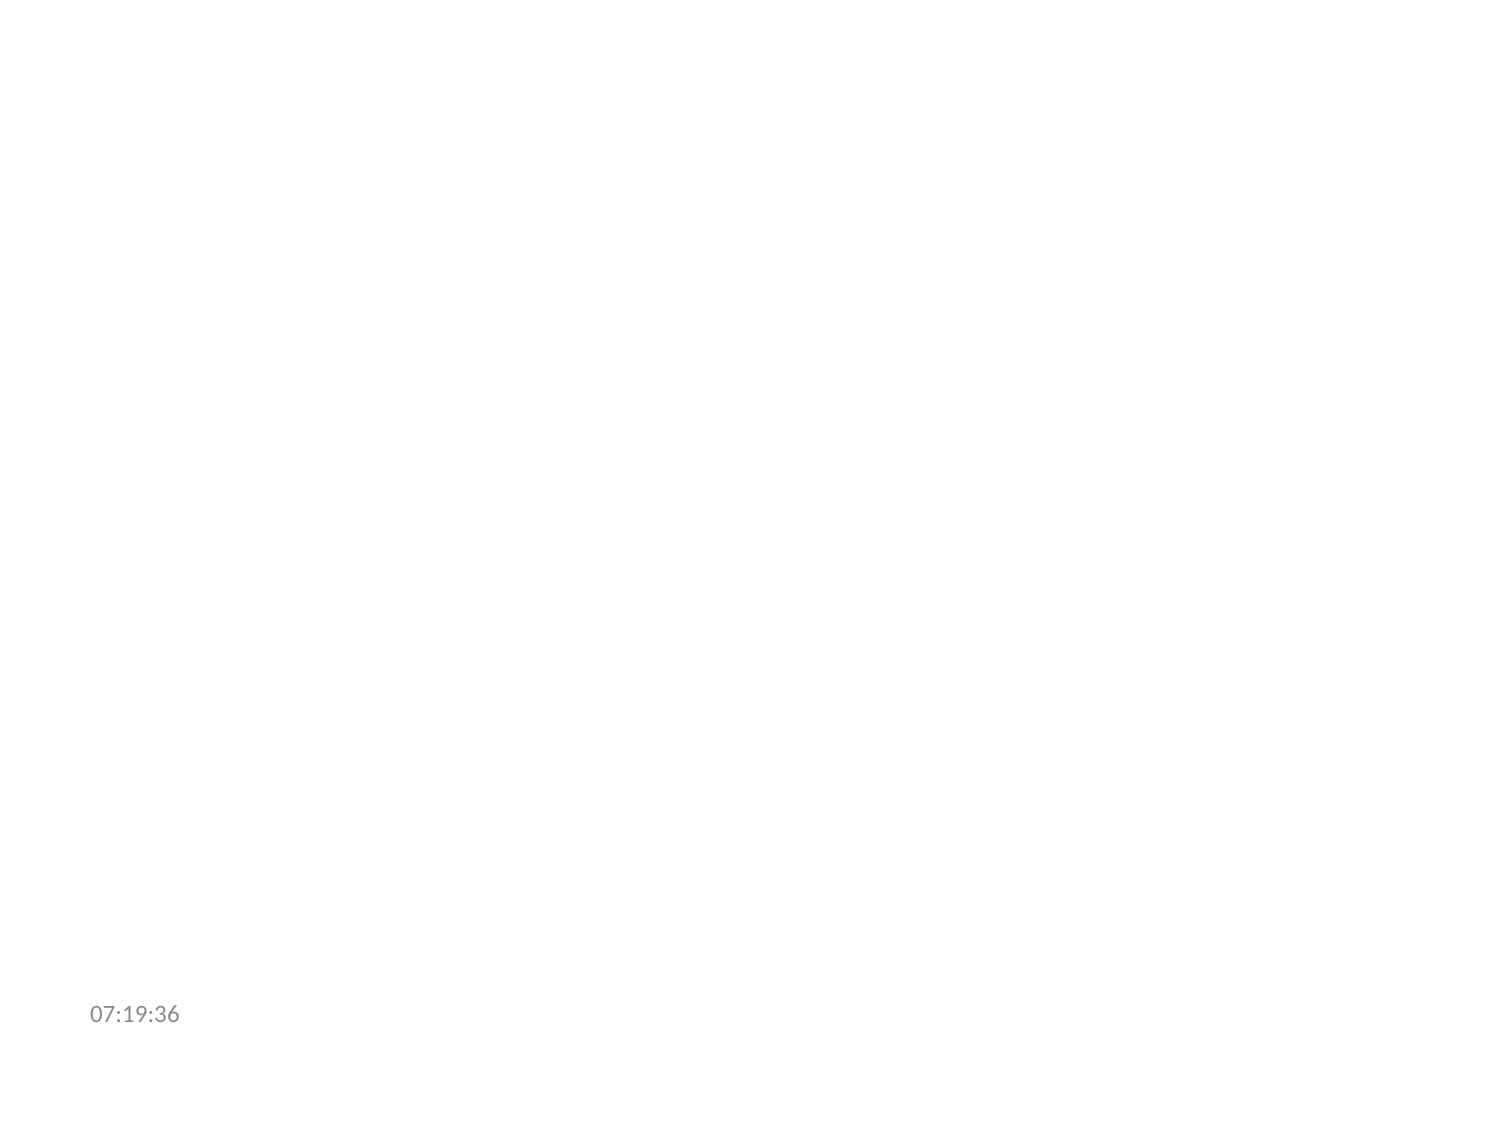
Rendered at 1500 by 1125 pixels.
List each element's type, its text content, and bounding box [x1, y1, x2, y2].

text_box 15:35:09 [75, 982, 425, 1043]
